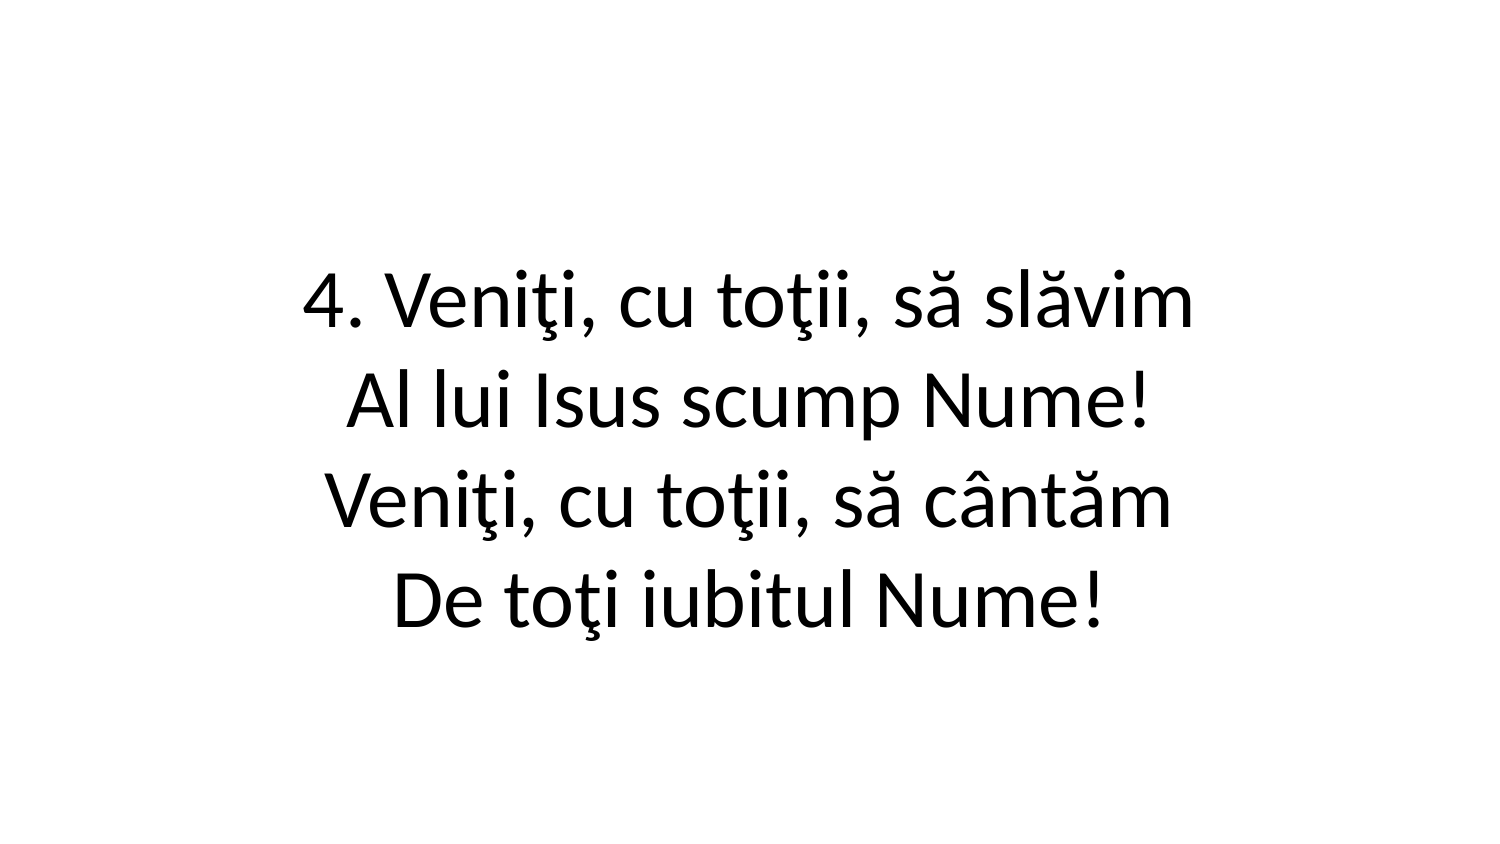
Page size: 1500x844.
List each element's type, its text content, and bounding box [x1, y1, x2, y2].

text_box 4. Veniţi, cu toţii, să slăvim Al lui Isus scump Nume! Veniţi, cu toţii, să cântăm De toţi iubitul Nume! [287, 192, 1212, 652]
